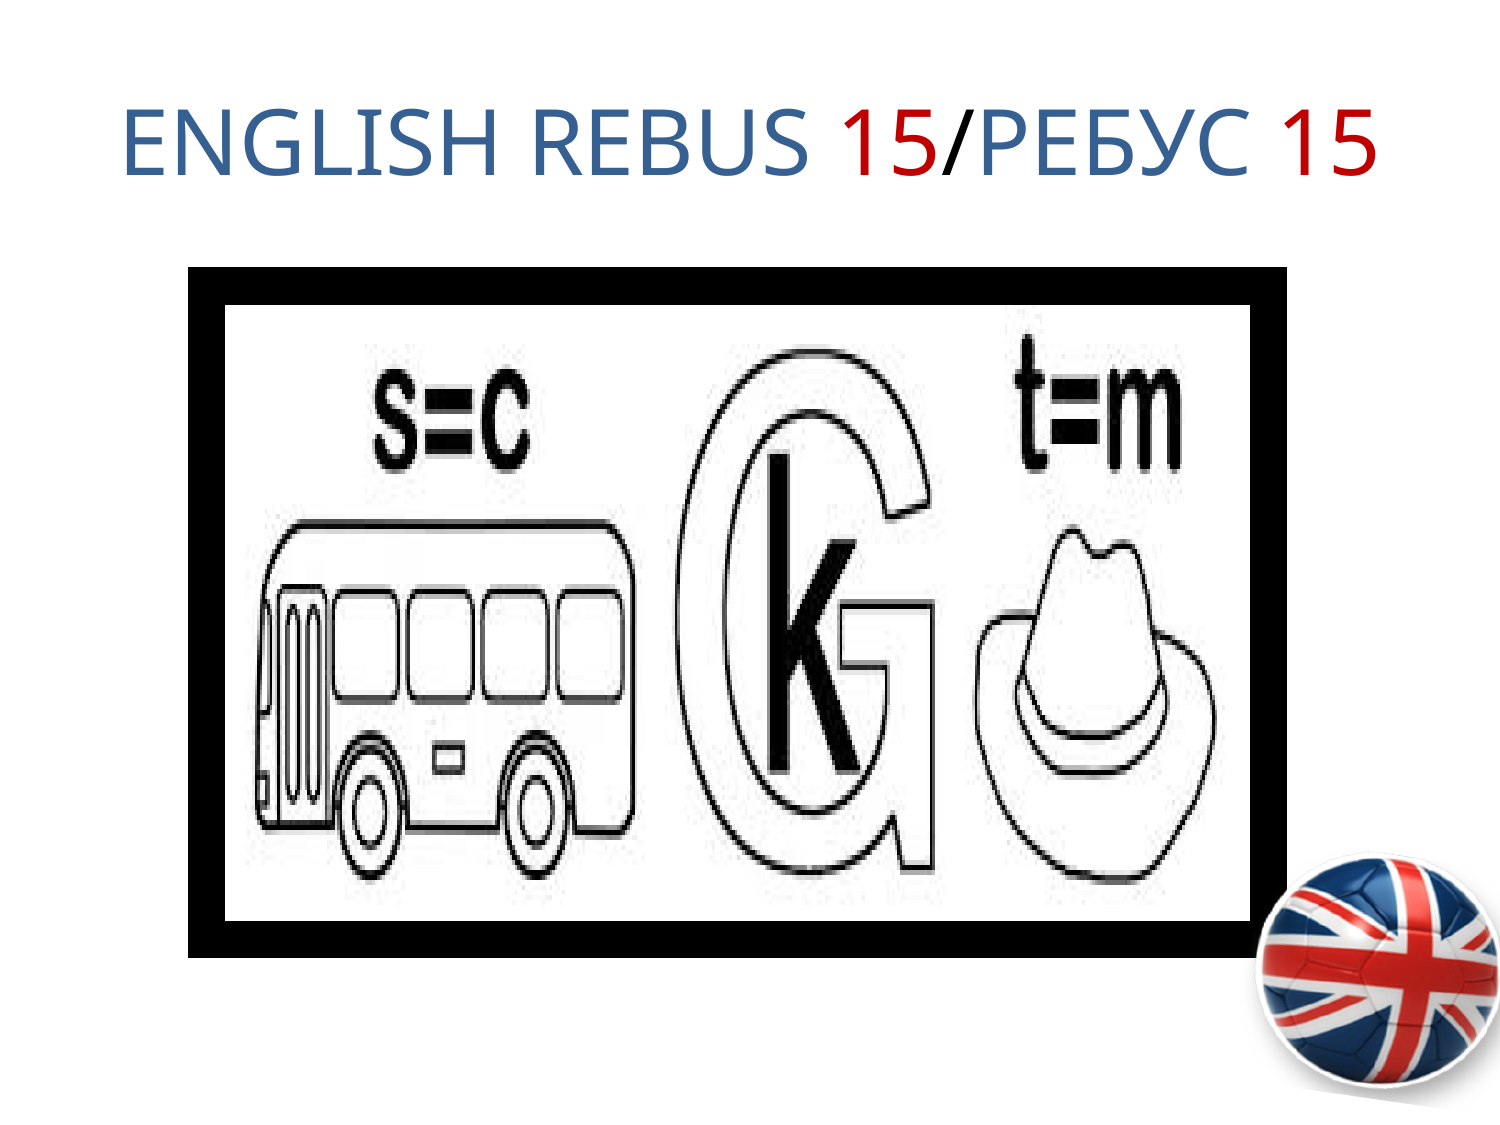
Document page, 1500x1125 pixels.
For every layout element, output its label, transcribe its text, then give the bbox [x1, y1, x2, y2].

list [224, 304, 1250, 921]
picture [1219, 834, 1500, 1118]
title ENGLISH REBUS 15/РЕБУС 15 [75, 45, 1425, 233]
